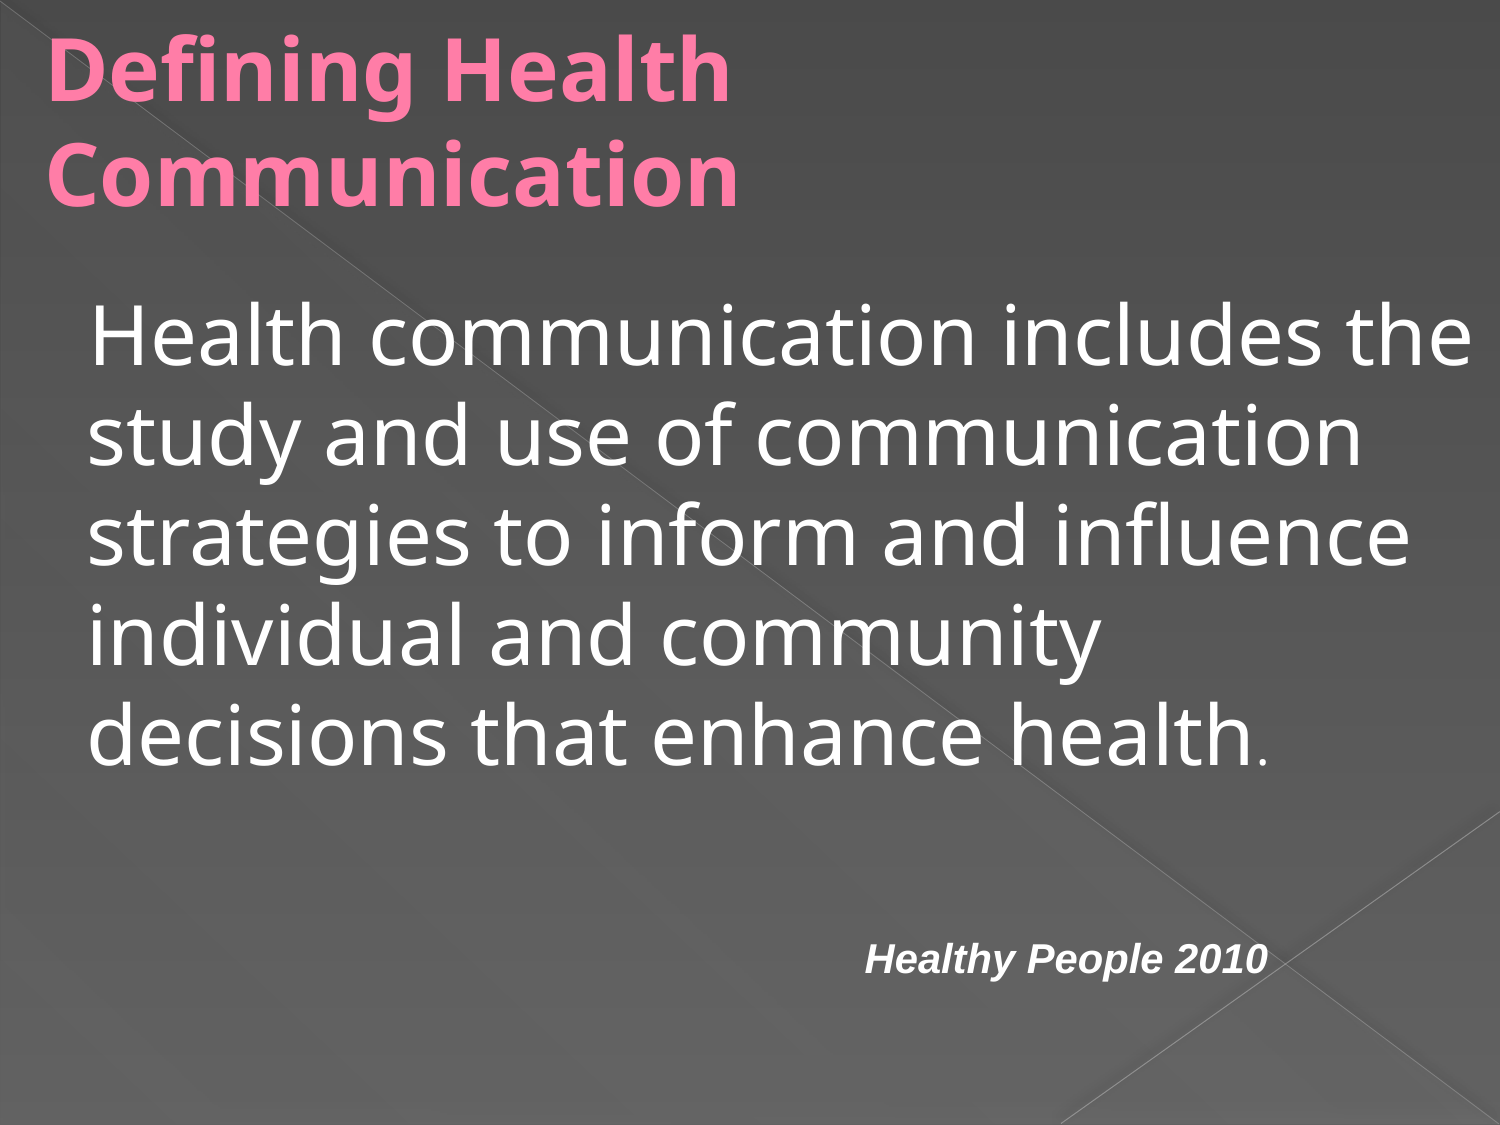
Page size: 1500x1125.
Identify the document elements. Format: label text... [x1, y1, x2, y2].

list Health communication includes the study and use of communication strategies to inform and influence individual and community decisions that enhance health. [0, 275, 1498, 1020]
text_box Healthy People 2010 [849, 924, 1388, 990]
title Defining Health Communication [0, 4, 1425, 234]
